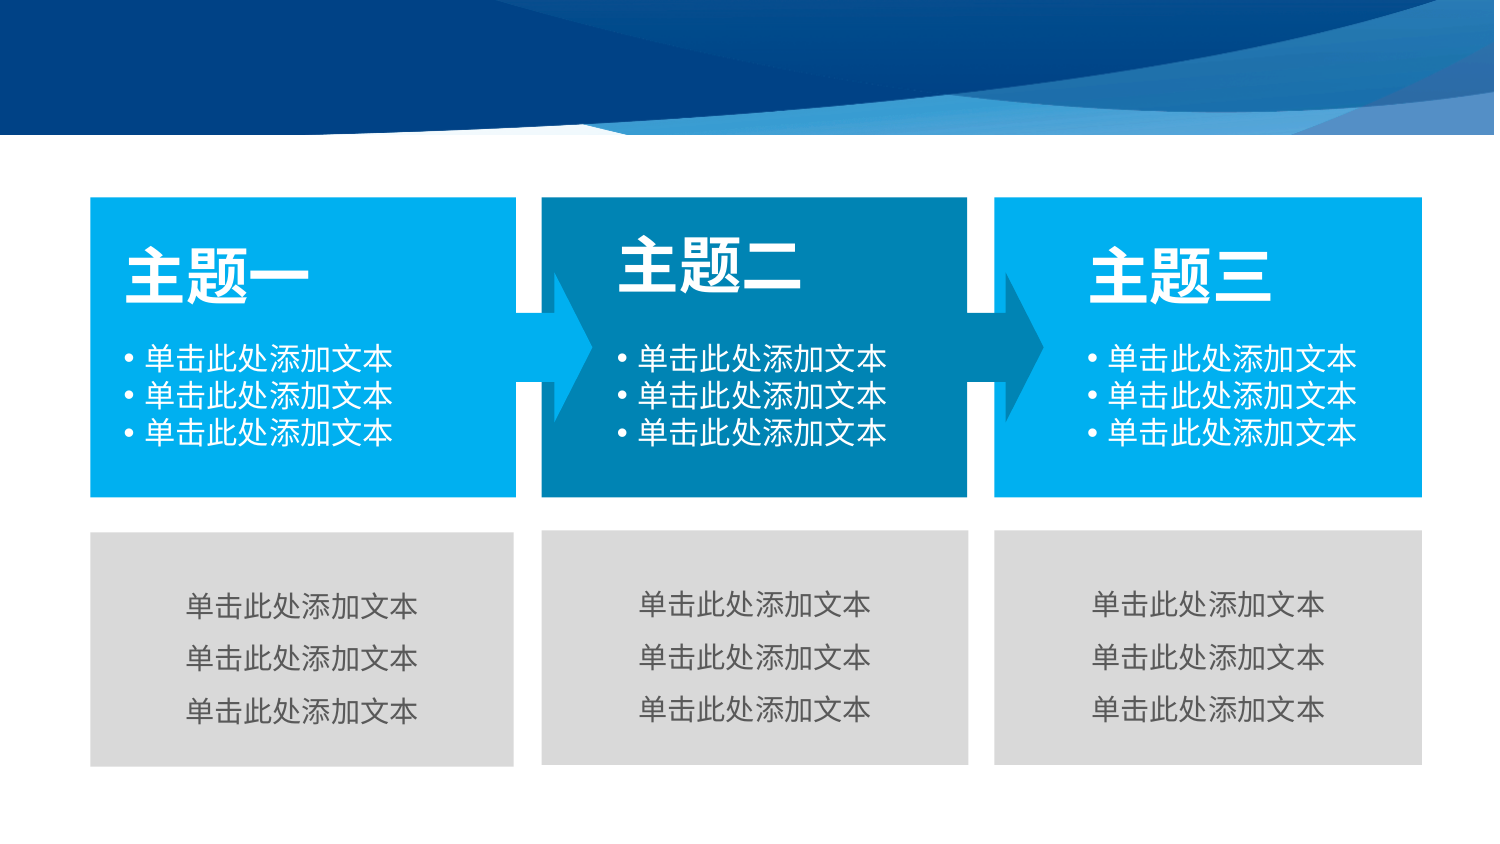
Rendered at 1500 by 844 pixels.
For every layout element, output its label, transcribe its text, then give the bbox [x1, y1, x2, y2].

text_box 单击此处添加文本 单击此处添加文本 单击此处添加文本 [992, 528, 1424, 767]
text_box 单击此处添加文本 单击此处添加文本 单击此处添加文本 [88, 530, 516, 769]
picture [0, 0, 1494, 135]
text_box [1046, 197, 1471, 498]
text_box 单击此处添加文本 单击此处添加文本 单击此处添加文本 [539, 528, 970, 767]
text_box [90, 197, 593, 498]
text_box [594, 197, 1044, 498]
